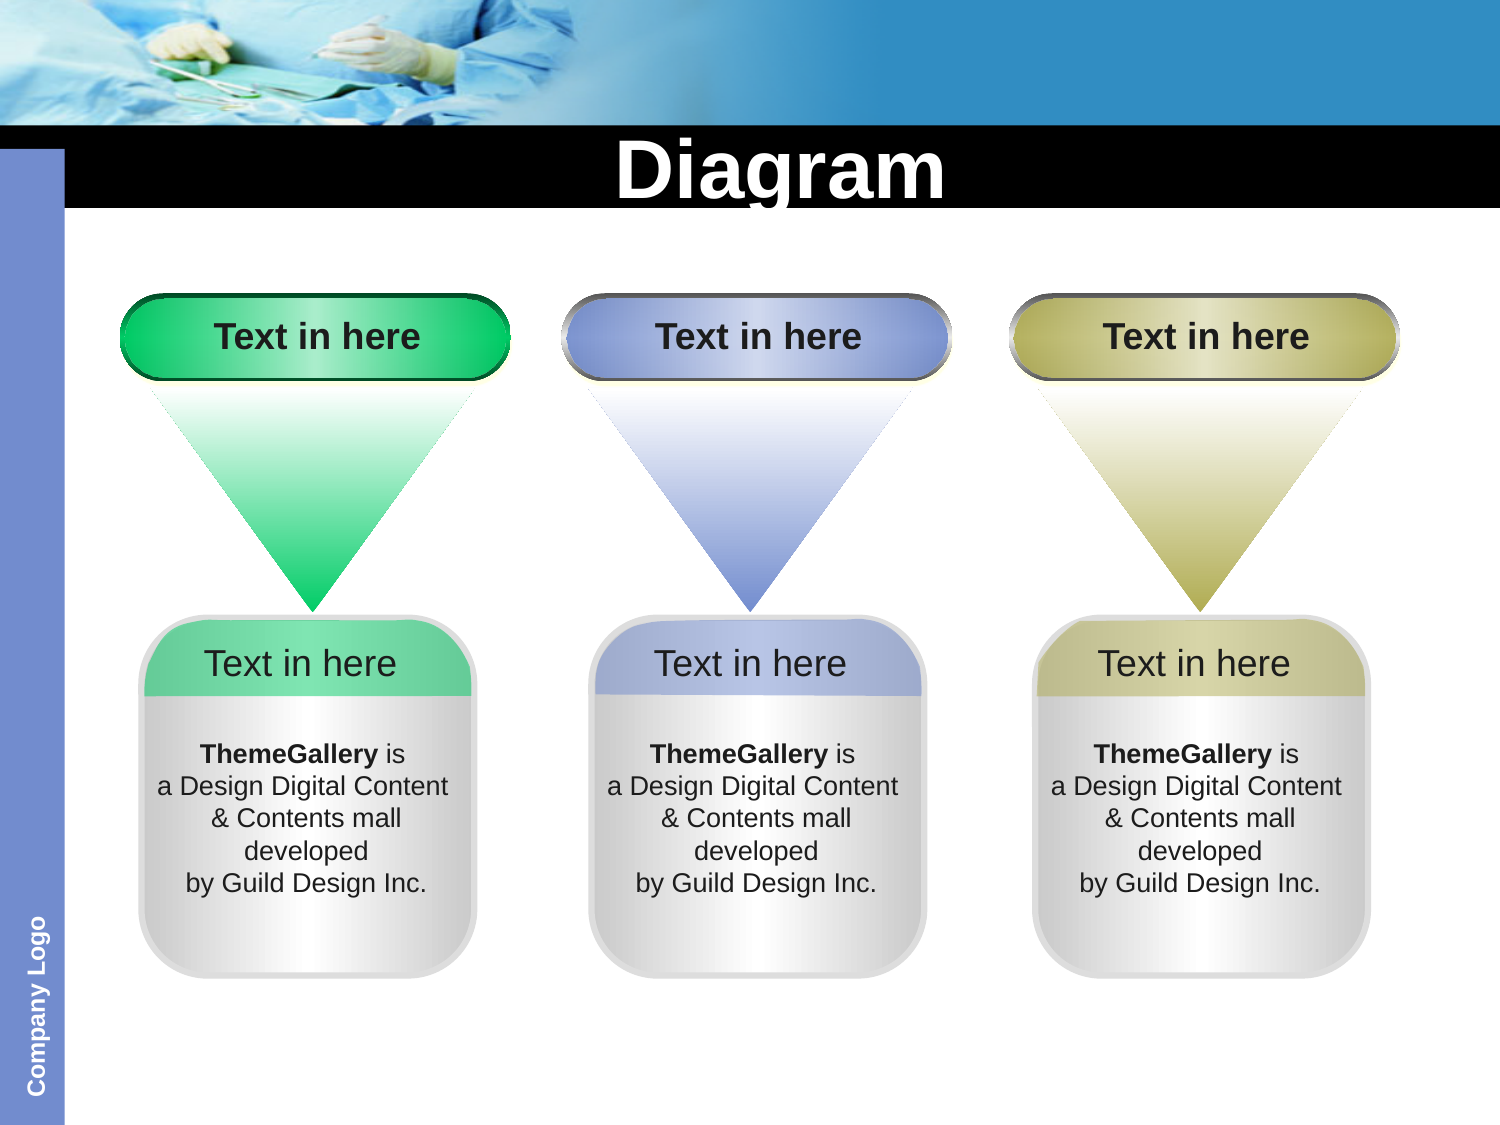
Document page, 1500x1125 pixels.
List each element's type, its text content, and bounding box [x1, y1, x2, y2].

picture [0, 0, 1500, 125]
text_box [152, 390, 474, 613]
text_box ThemeGallery is a Design Digital Content & Contents mall developed by Guild Design Inc. [591, 728, 922, 906]
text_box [561, 292, 953, 382]
text_box [589, 390, 911, 613]
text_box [1008, 292, 1401, 382]
text_box [595, 618, 922, 697]
text_box Text in here [638, 631, 863, 692]
text_box [1039, 390, 1361, 613]
title Diagram [62, 124, 1500, 206]
text_box [1036, 618, 1366, 697]
text_box ThemeGallery is a Design Digital Content & Contents mall developed by Guild Design Inc. [141, 728, 472, 906]
text_box [1035, 617, 1368, 976]
text_box Text in here [188, 631, 413, 692]
text_box ThemeGallery is a Design Digital Content & Contents mall developed by Guild Design Inc. [1035, 728, 1366, 906]
text_box [144, 619, 472, 697]
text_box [119, 292, 512, 382]
text_box Text in here [1082, 631, 1306, 692]
text_box [141, 617, 475, 976]
text_box [591, 617, 925, 976]
